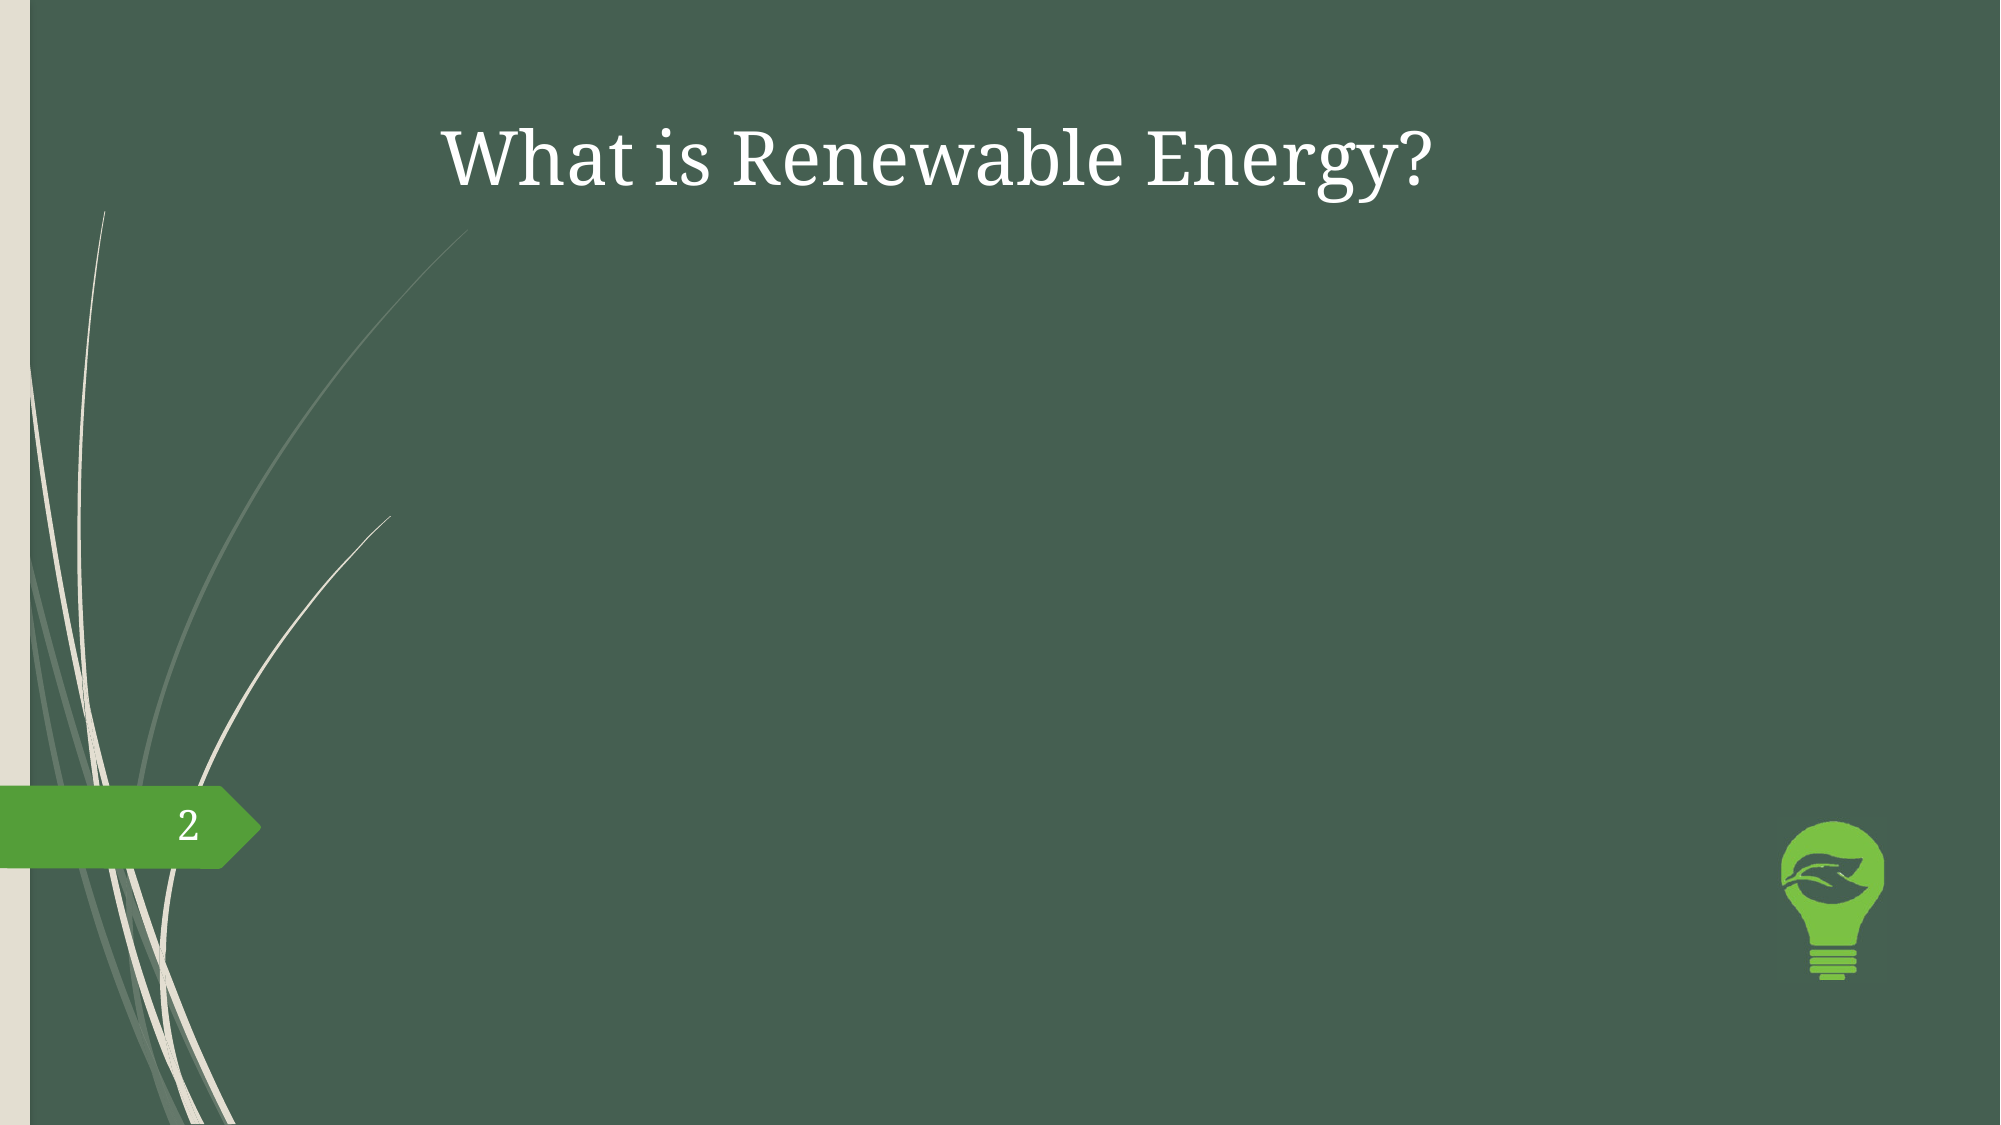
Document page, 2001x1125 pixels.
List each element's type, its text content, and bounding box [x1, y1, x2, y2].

slide_number 2 [87, 797, 216, 858]
title What is Renewable Energy? [425, 102, 1888, 313]
picture [1777, 817, 1888, 983]
